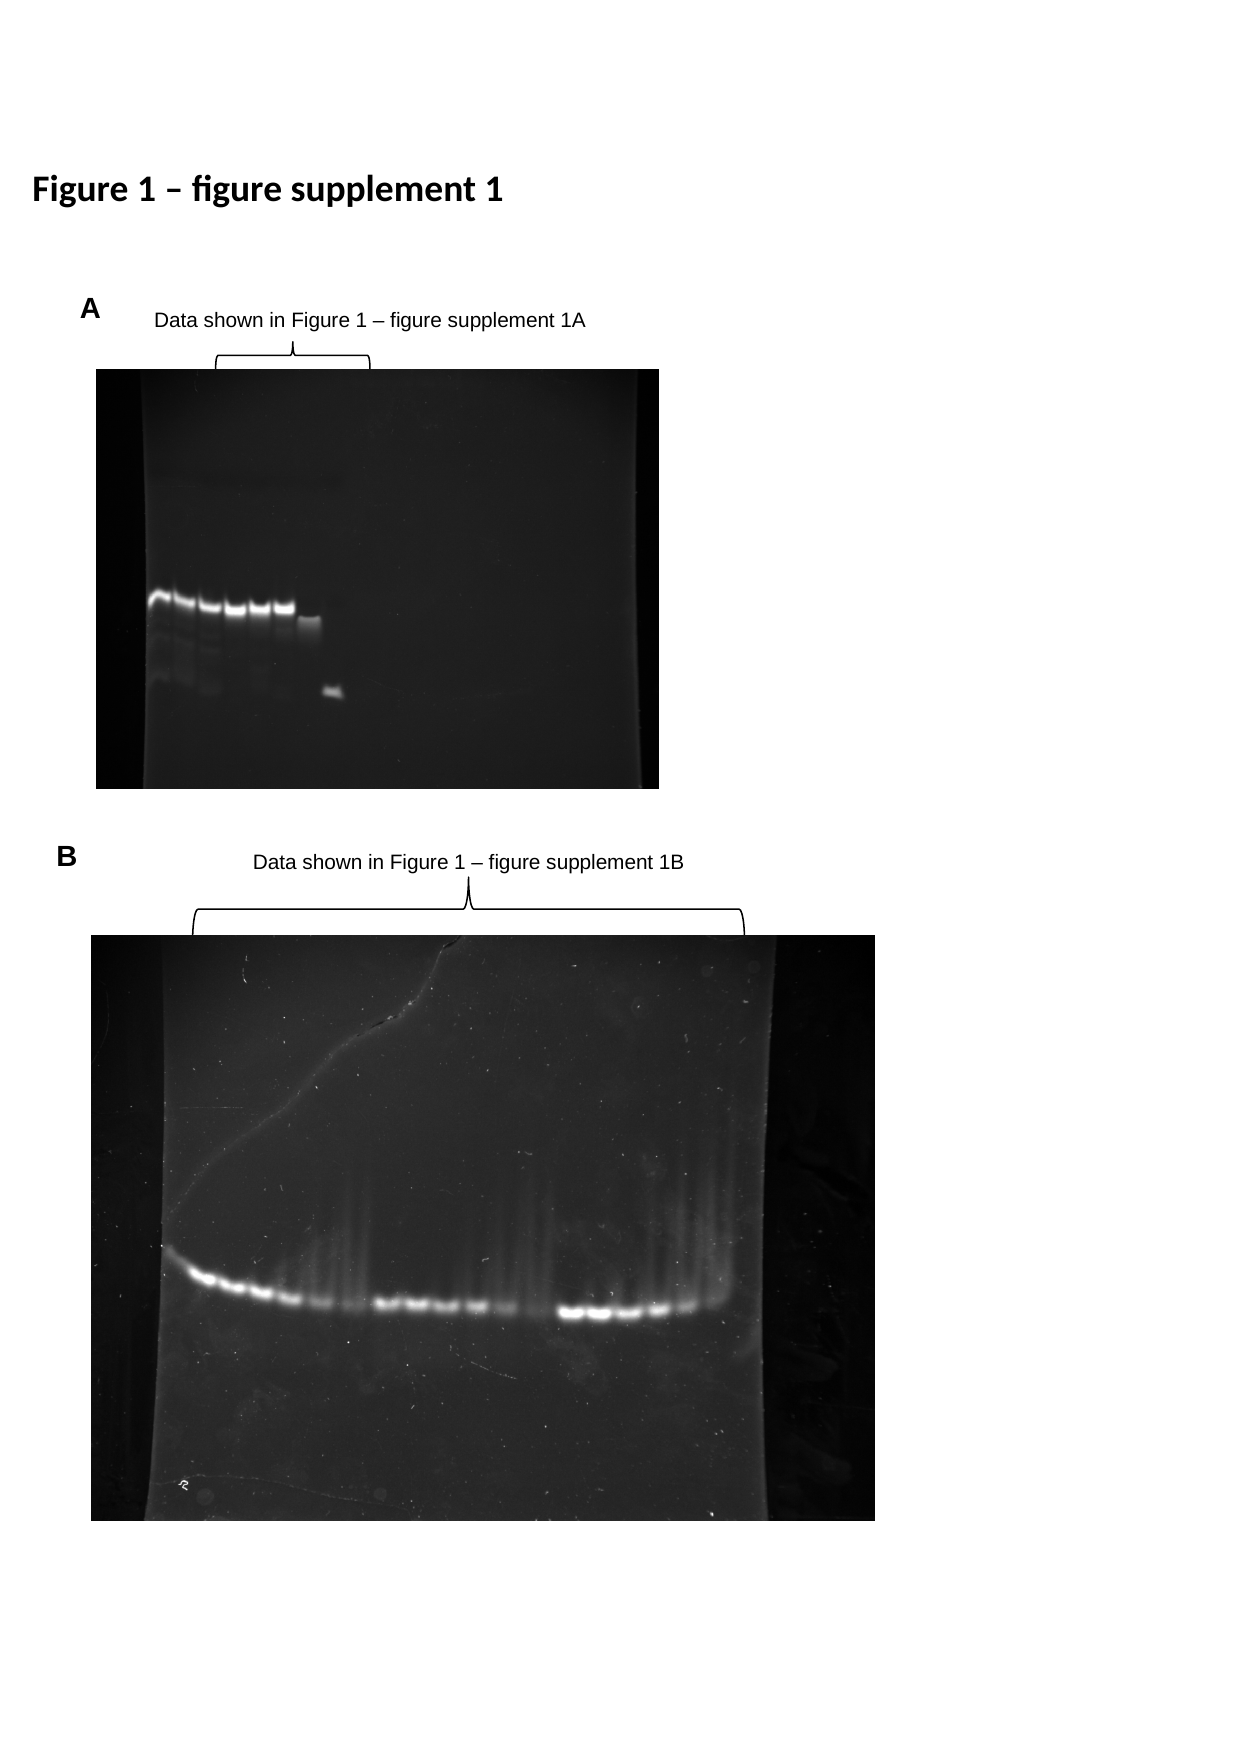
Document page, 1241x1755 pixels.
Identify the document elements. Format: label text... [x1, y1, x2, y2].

text_box Data shown in Figure 1 – figure supplement 1A [130, 299, 610, 339]
text_box Data shown in Figure 1 – figure supplement 1B [229, 840, 709, 881]
text_box Figure 1 – figure supplement 1 [17, 156, 589, 217]
text_box [214, 341, 371, 367]
text_box A [64, 282, 126, 332]
text_box B [41, 829, 111, 880]
picture [91, 935, 875, 1521]
picture [95, 368, 659, 790]
text_box [191, 881, 746, 933]
